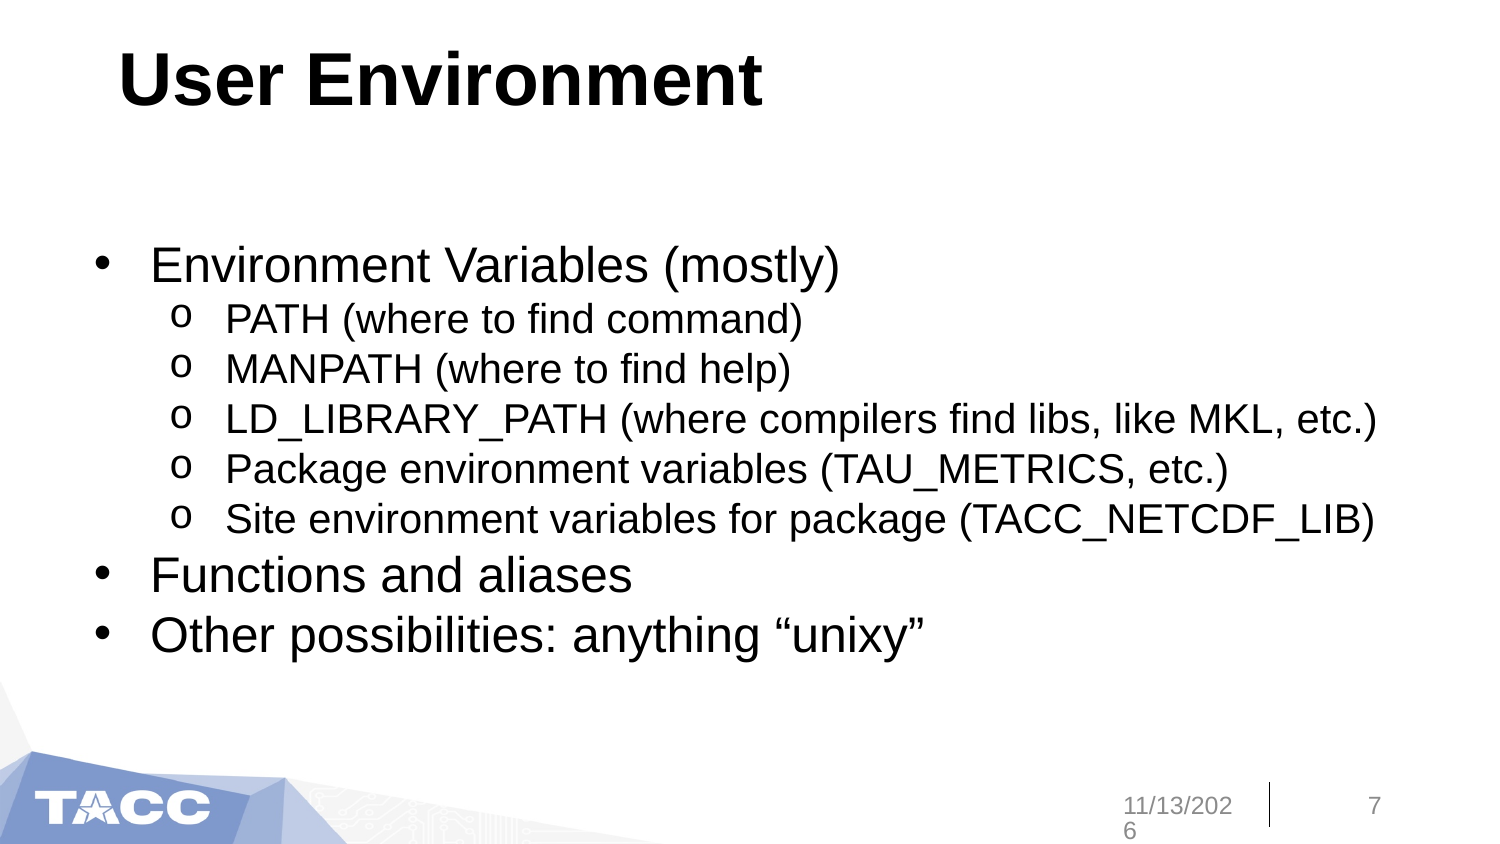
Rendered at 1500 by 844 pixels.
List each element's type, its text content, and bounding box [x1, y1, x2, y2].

slide_number 7 [1284, 782, 1397, 827]
picture [0, 0, 1500, 844]
title User Environment [103, 0, 1397, 164]
text_box Environment Variables (mostly) PATH (where to find command) MANPATH (where to find help) LD_LIBRARY_PATH (where compilers find libs, like MKL, etc.) Package environment variables (TAU_METRICS, etc.) Site environment variables for package (TACC_NETCDF_LIB) Functions and aliases Other possibilities: anything “unixy” [79, 224, 1500, 670]
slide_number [1108, 782, 1255, 827]
